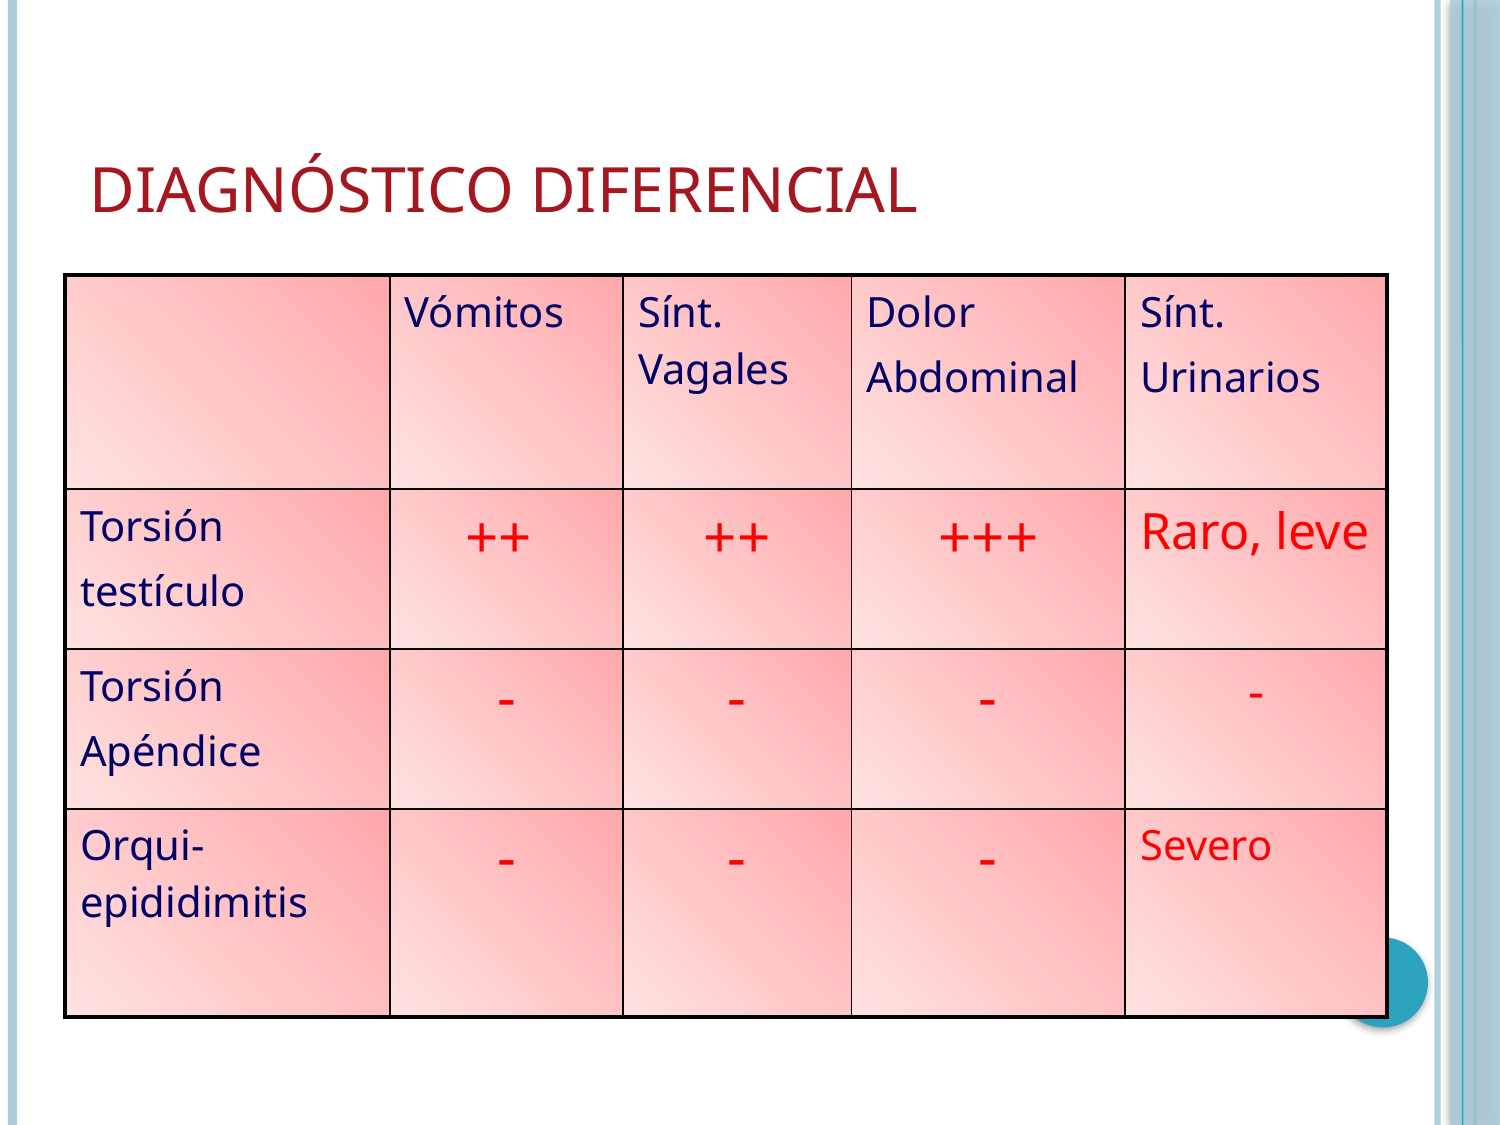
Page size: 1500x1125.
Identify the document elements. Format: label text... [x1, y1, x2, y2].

table_header Dolor Abdominal [852, 277, 1124, 488]
table_cell ++ [391, 490, 622, 648]
table_cell Orqui-epididimitis [67, 810, 389, 1015]
table_header [67, 277, 389, 488]
table_cell - [852, 650, 1124, 808]
table_cell +++ [852, 490, 1124, 648]
table_header Sínt. Urinarios [1126, 277, 1385, 488]
table_cell - [624, 810, 851, 1015]
table_cell - [624, 650, 851, 808]
table_cell - [852, 810, 1124, 1015]
table_cell Severo [1126, 810, 1385, 1015]
table_cell - [1126, 650, 1385, 808]
title Diagnóstico Diferencial [75, 45, 1300, 233]
table_header Sínt. Vagales [624, 277, 851, 488]
table_header Vómitos [391, 277, 622, 488]
table_cell Torsión testículo [67, 490, 389, 648]
table_cell Torsión Apéndice [67, 650, 389, 808]
table_cell - [391, 810, 622, 1015]
table_cell Raro, leve [1126, 490, 1385, 648]
table_cell - [391, 650, 622, 808]
table_cell ++ [624, 490, 851, 648]
